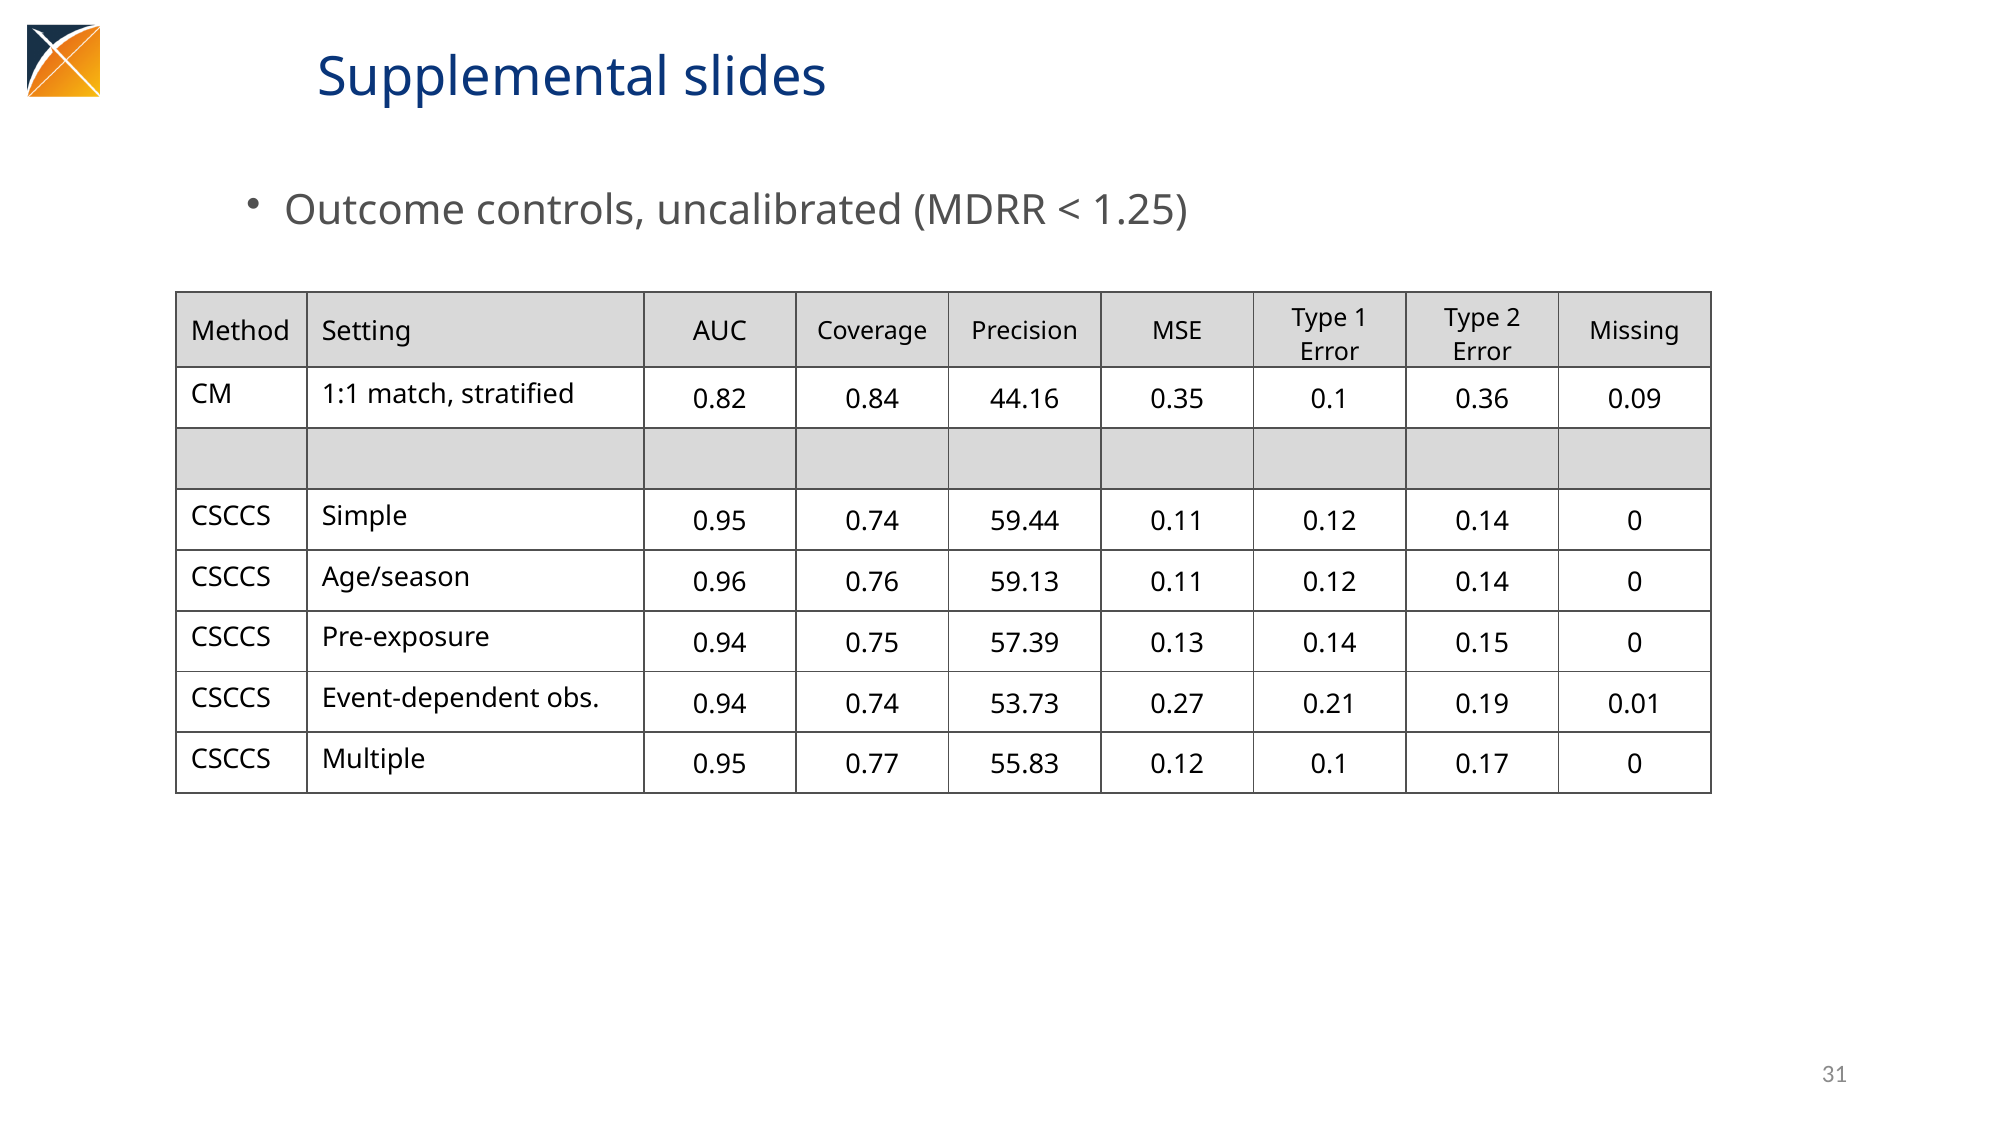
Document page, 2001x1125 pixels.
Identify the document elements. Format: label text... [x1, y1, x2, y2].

table_cell 57.39 [949, 612, 1100, 671]
table_cell [308, 429, 643, 488]
table_cell 0.84 [797, 368, 948, 427]
table_cell 0.77 [797, 733, 948, 792]
table_cell Event-dependent obs. [308, 672, 643, 731]
table_cell 0.14 [1407, 490, 1558, 549]
picture [27, 24, 100, 97]
table_cell 0.09 [1559, 368, 1710, 427]
table_cell 55.83 [949, 733, 1100, 792]
table_header Precision [949, 293, 1100, 366]
table_cell 0.11 [1102, 490, 1253, 549]
table_cell 0.95 [645, 733, 795, 792]
table_header Type 2 Error [1407, 293, 1558, 366]
table_cell 0.95 [645, 490, 795, 549]
table_cell [797, 429, 948, 488]
table_cell [1407, 429, 1558, 488]
text_box Supplemental slides [317, 41, 1683, 177]
table_cell 0.76 [797, 551, 948, 610]
table_cell 0.21 [1254, 672, 1405, 731]
slide_number 31 [1412, 1042, 1863, 1103]
table_cell 0.94 [645, 672, 795, 731]
table_cell 0.75 [797, 612, 948, 671]
table_header Method [177, 293, 306, 366]
table_cell 0.27 [1102, 672, 1253, 731]
table_cell 0.74 [797, 672, 948, 731]
table_cell 0.15 [1407, 612, 1558, 671]
table_cell 0 [1559, 612, 1710, 671]
table_cell Age/season [308, 551, 643, 610]
table_cell 0.96 [645, 551, 795, 610]
table_cell 1:1 match, stratified [308, 368, 643, 427]
table_cell CSCCS [177, 490, 306, 549]
table_cell [1559, 429, 1710, 488]
table_cell [1102, 429, 1253, 488]
table_cell 0.74 [797, 490, 948, 549]
table_cell Multiple [308, 733, 643, 792]
table_cell 0.35 [1102, 368, 1253, 427]
table_cell [177, 429, 306, 488]
table_cell 0.82 [645, 368, 795, 427]
table_cell 0.17 [1407, 733, 1558, 792]
text_box Outcome controls, uncalibrated (MDRR < 1.25) [246, 183, 1612, 261]
table_header Missing [1559, 293, 1710, 366]
table_cell 0 [1559, 733, 1710, 792]
table_cell Simple [308, 490, 643, 549]
table_cell 0 [1559, 551, 1710, 610]
table_cell CSCCS [177, 672, 306, 731]
table_cell 0.12 [1102, 733, 1253, 792]
table_cell 0.36 [1407, 368, 1558, 427]
table_cell 0.19 [1407, 672, 1558, 731]
table_cell CM [177, 368, 306, 427]
table_cell [645, 429, 795, 488]
table_cell 0 [1559, 490, 1710, 549]
table_cell 0.12 [1254, 551, 1405, 610]
table_cell 0.14 [1407, 551, 1558, 610]
table_cell 44.16 [949, 368, 1100, 427]
table_cell CSCCS [177, 733, 306, 792]
table_cell CSCCS [177, 551, 306, 610]
table_cell 0.1 [1254, 368, 1405, 427]
table_cell 0.13 [1102, 612, 1253, 671]
table_header MSE [1102, 293, 1253, 366]
table_cell CSCCS [177, 612, 306, 671]
table_cell 0.14 [1254, 612, 1405, 671]
table_header Coverage [797, 293, 948, 366]
table_cell Pre-exposure [308, 612, 643, 671]
table_header AUC [645, 293, 795, 366]
table_cell 59.13 [949, 551, 1100, 610]
table_header Setting [308, 293, 643, 366]
table_cell 0.1 [1254, 733, 1405, 792]
table_cell 53.73 [949, 672, 1100, 731]
table_cell 0.12 [1254, 490, 1405, 549]
table_cell 59.44 [949, 490, 1100, 549]
table_header Type 1 Error [1254, 293, 1405, 366]
table_cell 0.01 [1559, 672, 1710, 731]
table_cell 0.94 [645, 612, 795, 671]
table_cell 0.11 [1102, 551, 1253, 610]
table_cell [949, 429, 1100, 488]
table_cell [1254, 429, 1405, 488]
